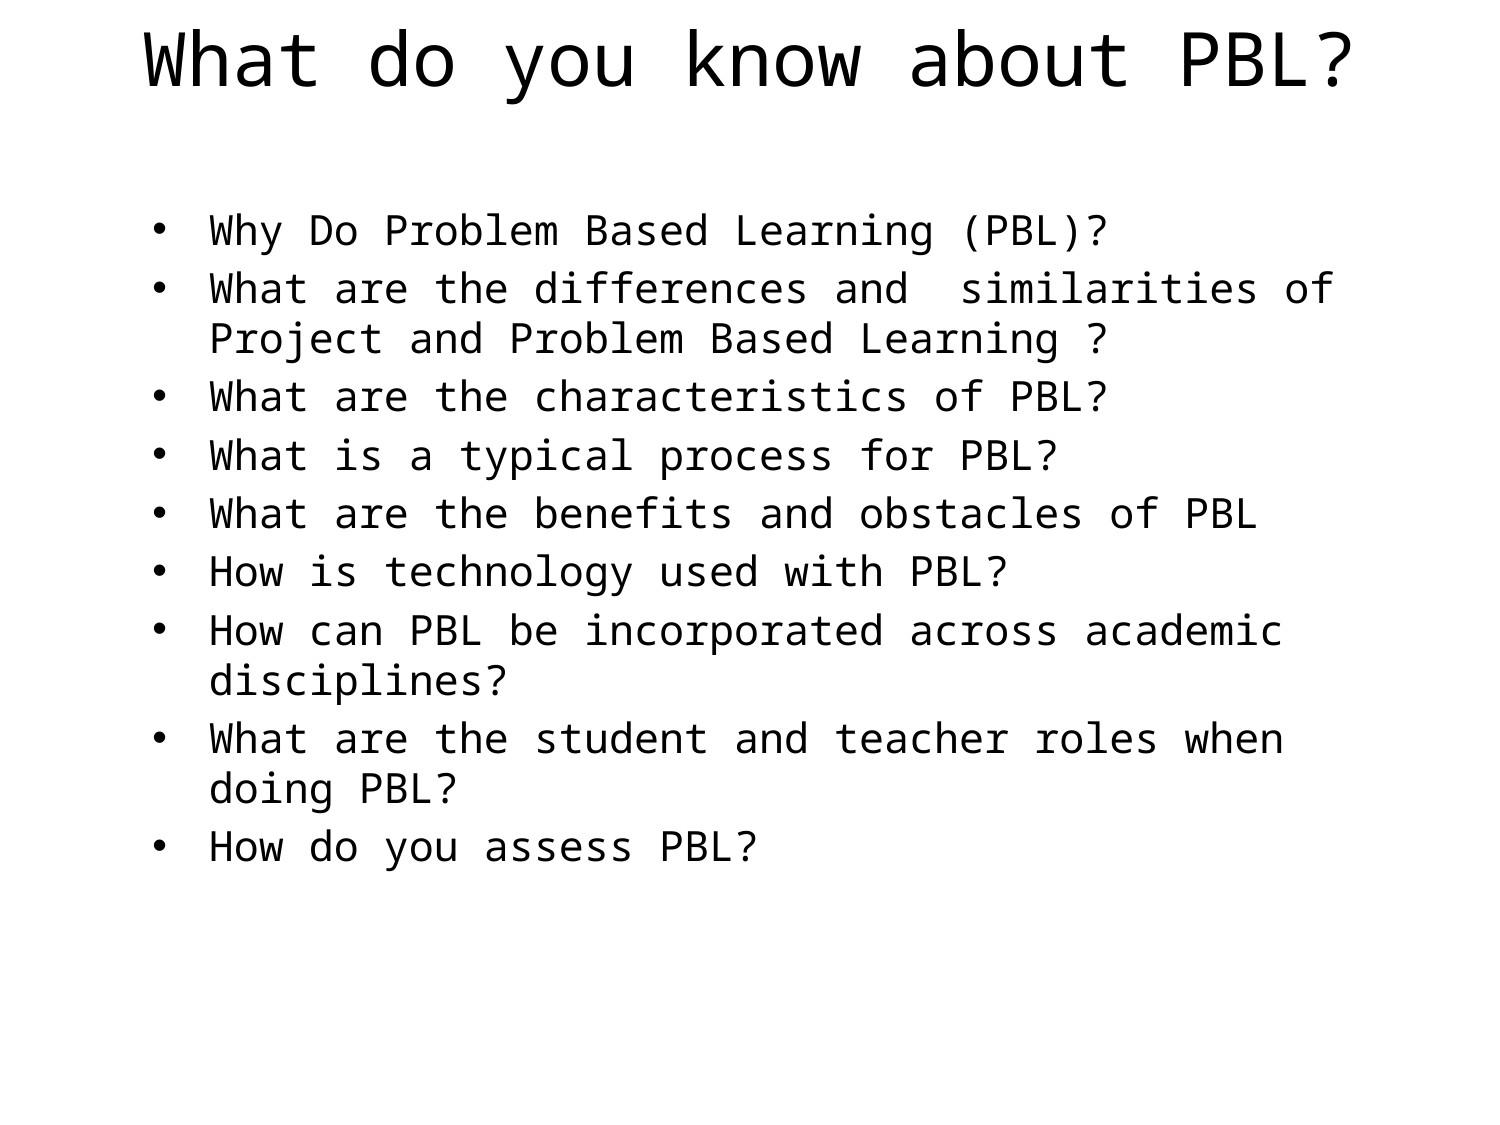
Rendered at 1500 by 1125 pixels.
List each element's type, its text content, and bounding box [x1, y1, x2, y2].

list Why Do Problem Based Learning (PBL)? What are the differences and similarities of Project and Problem Based Learning ? What are the characteristics of PBL? What is a typical process for PBL? What are the benefits and obstacles of PBL How is technology used with PBL? How can PBL be incorporated across academic disciplines? What are the student and teacher roles when doing PBL? How do you assess PBL? [137, 137, 1400, 963]
title What do you know about PBL? [0, 0, 1500, 113]
